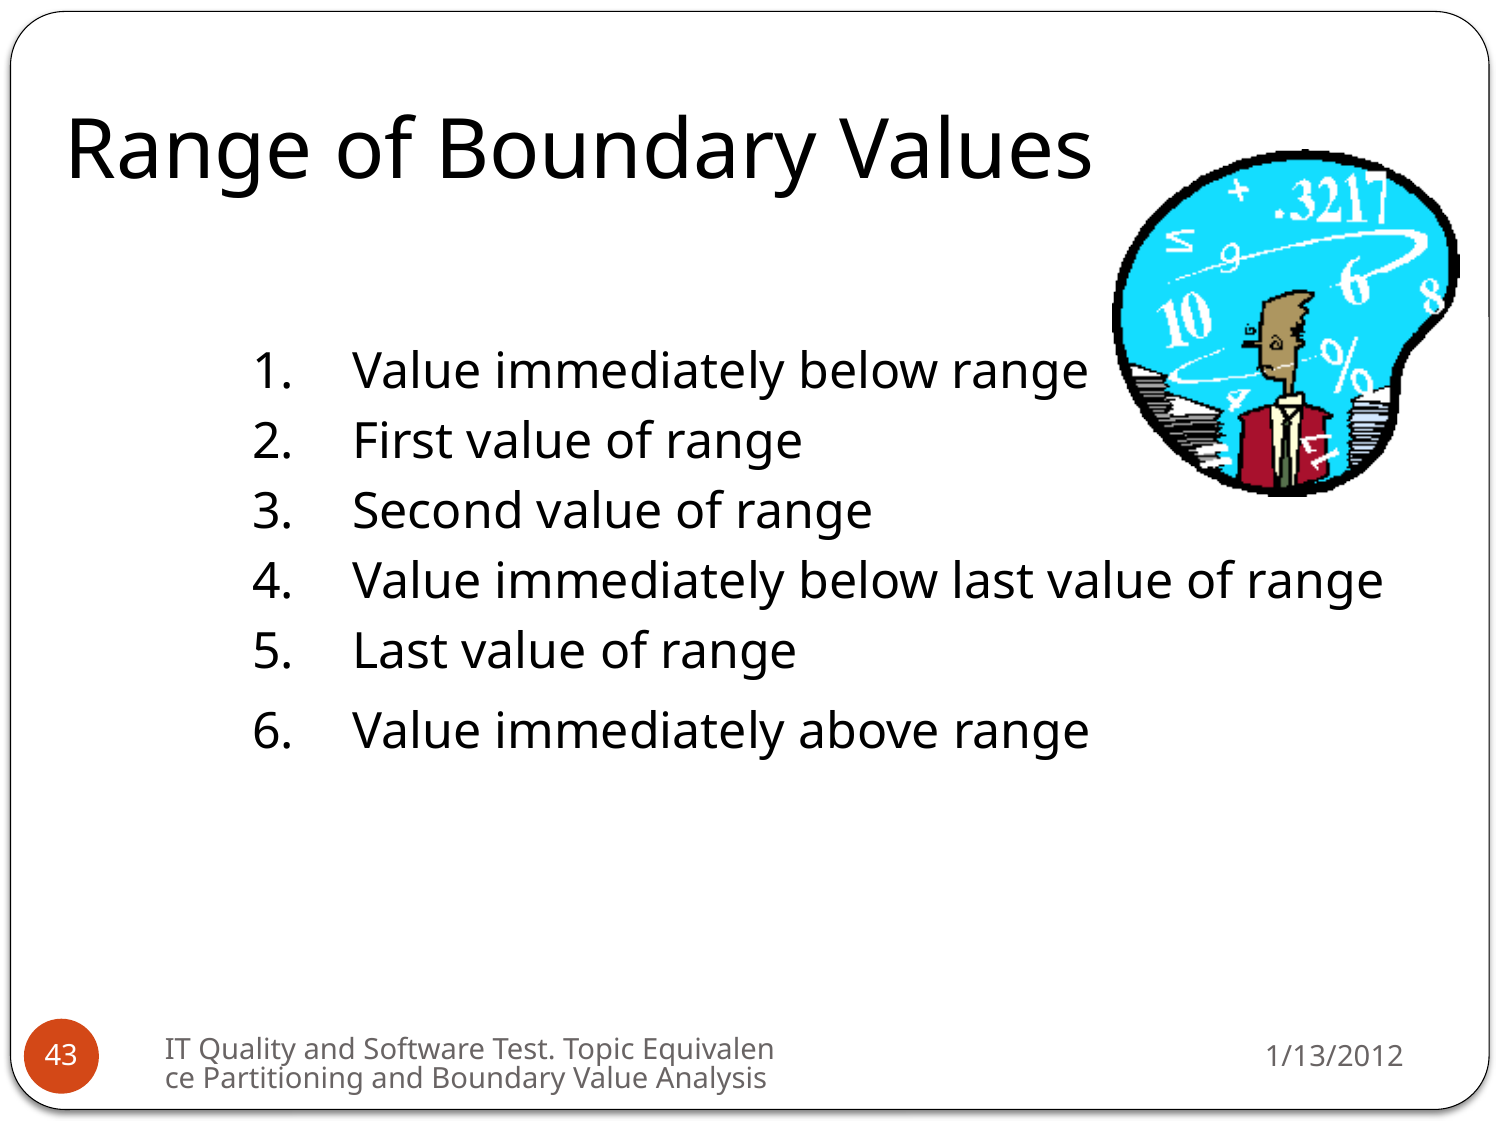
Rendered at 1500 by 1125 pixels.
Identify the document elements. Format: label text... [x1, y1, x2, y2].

picture [1112, 149, 1460, 498]
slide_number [1012, 1015, 1419, 1094]
text_box Range of Boundary Values [50, 87, 1125, 203]
text_box Value immediately below range First value of range Second value of range Value immediately below last value of range Last value of range Value immediately above range [237, 330, 1500, 1006]
footer IT Quality and Software Test. Topic Equivalence Partitioning and Boundary Value Analysis [150, 1012, 800, 1088]
slide_number 43 [23, 1018, 99, 1094]
